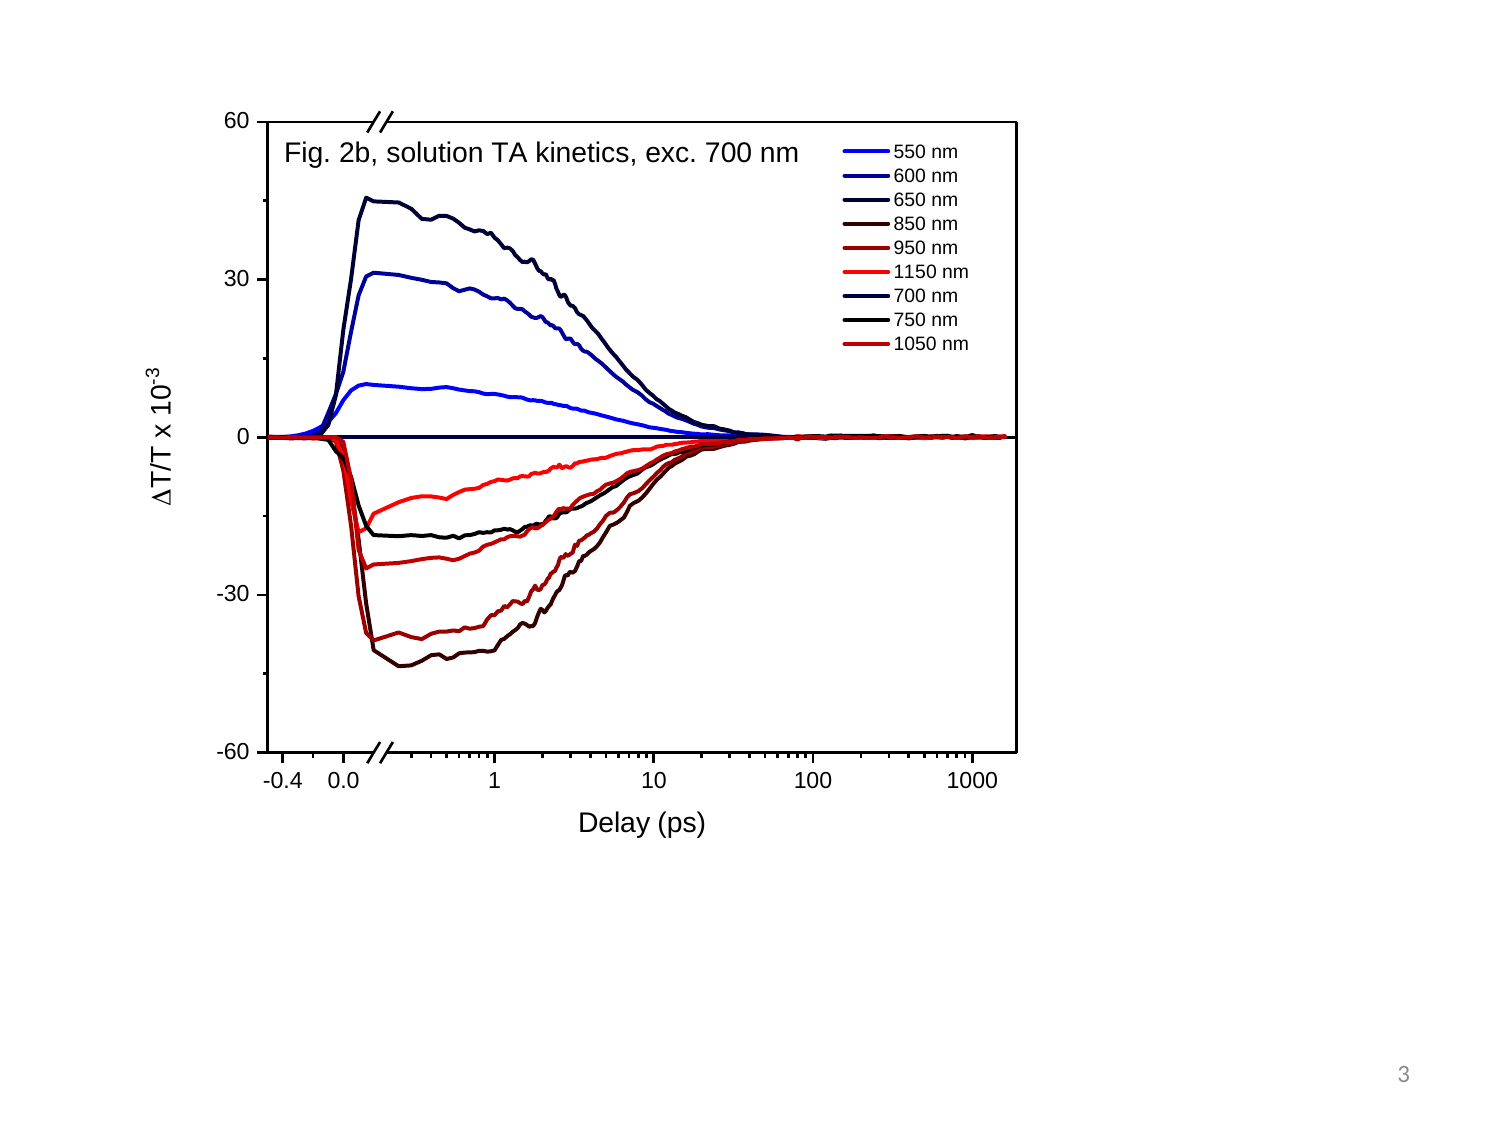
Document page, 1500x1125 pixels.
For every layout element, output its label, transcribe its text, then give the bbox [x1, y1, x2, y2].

slide_number 3 [1074, 1063, 1425, 1103]
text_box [0, 0, 1500, 1054]
